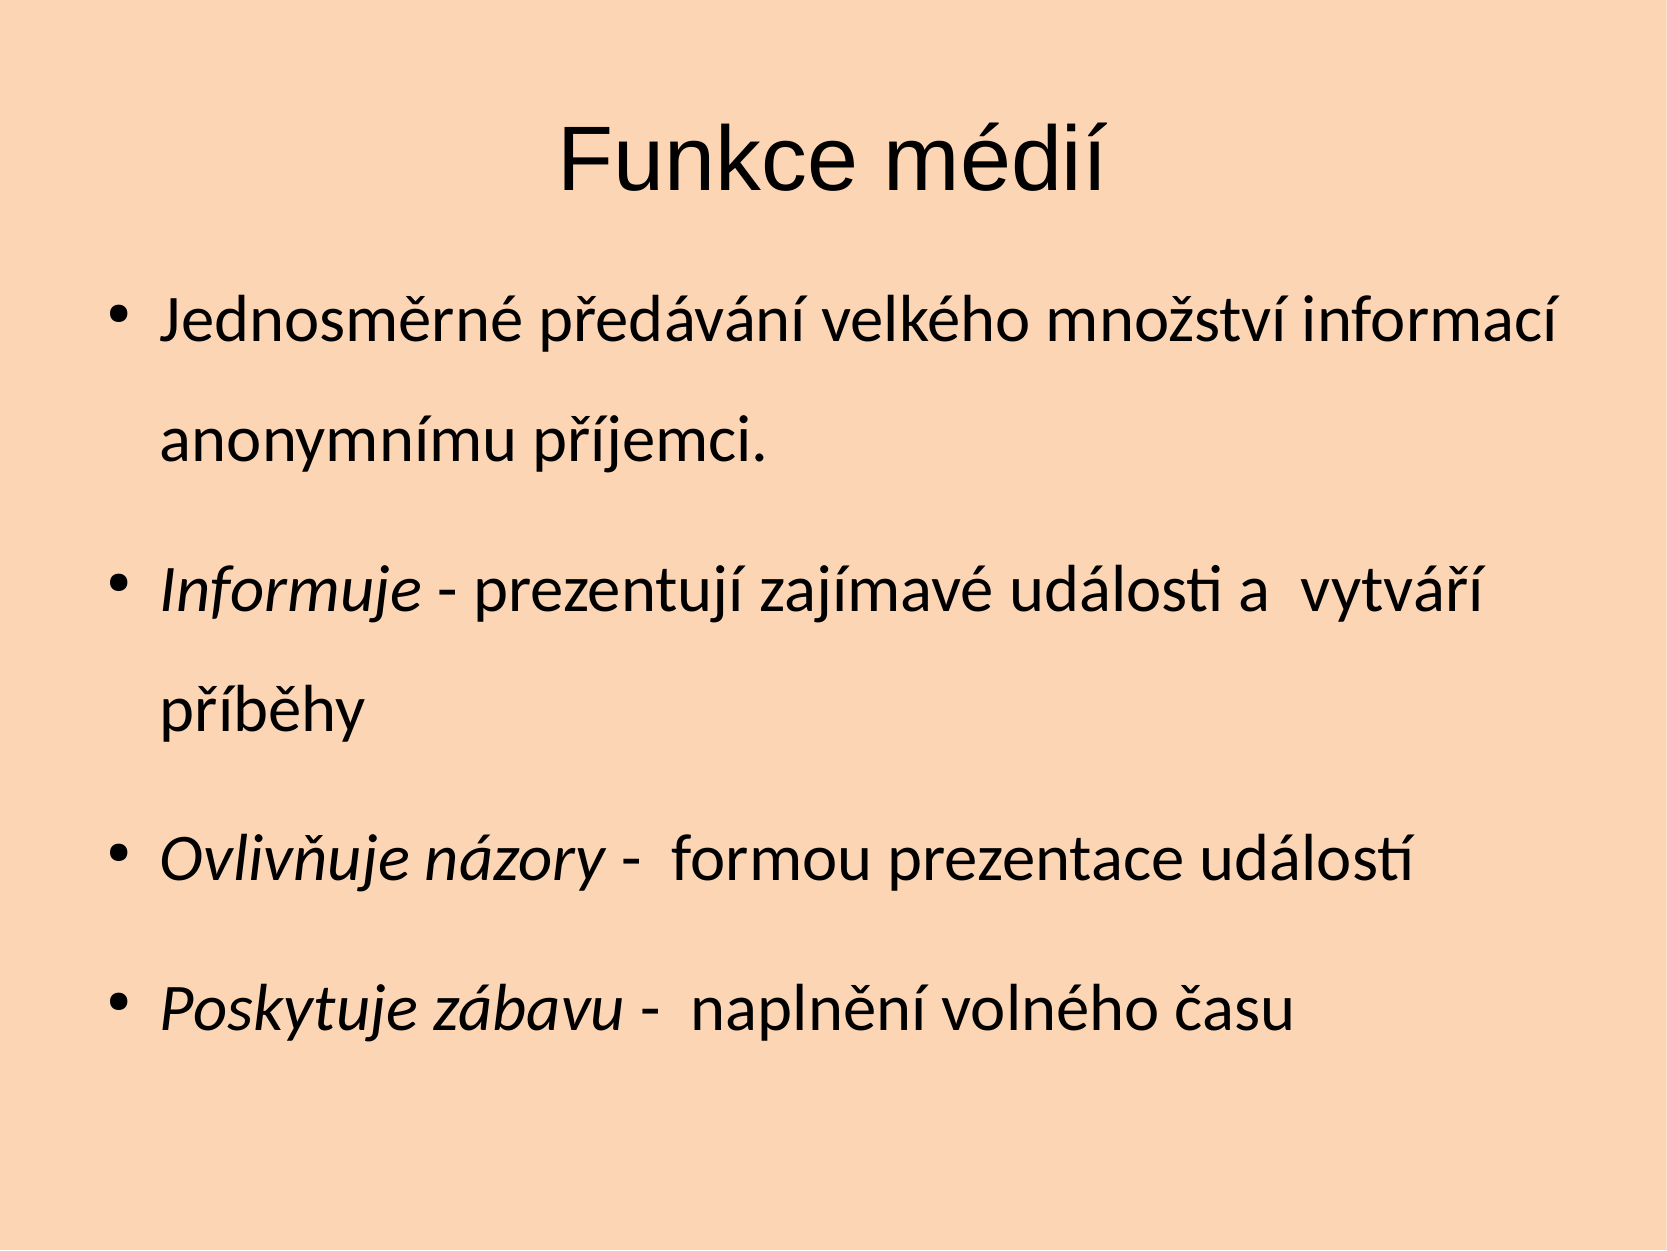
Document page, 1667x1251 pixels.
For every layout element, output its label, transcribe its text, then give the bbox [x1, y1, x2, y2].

title Funkce médií [83, 49, 1584, 259]
list Jednosměrné předávání velkého množství informací anonymnímu příjemci. Informuje - prezentují zajímavé události a vytváří příběhy Ovlivňuje názory - formou prezentace událostí Poskytuje zábavu - naplnění volného času [89, 235, 1602, 1122]
